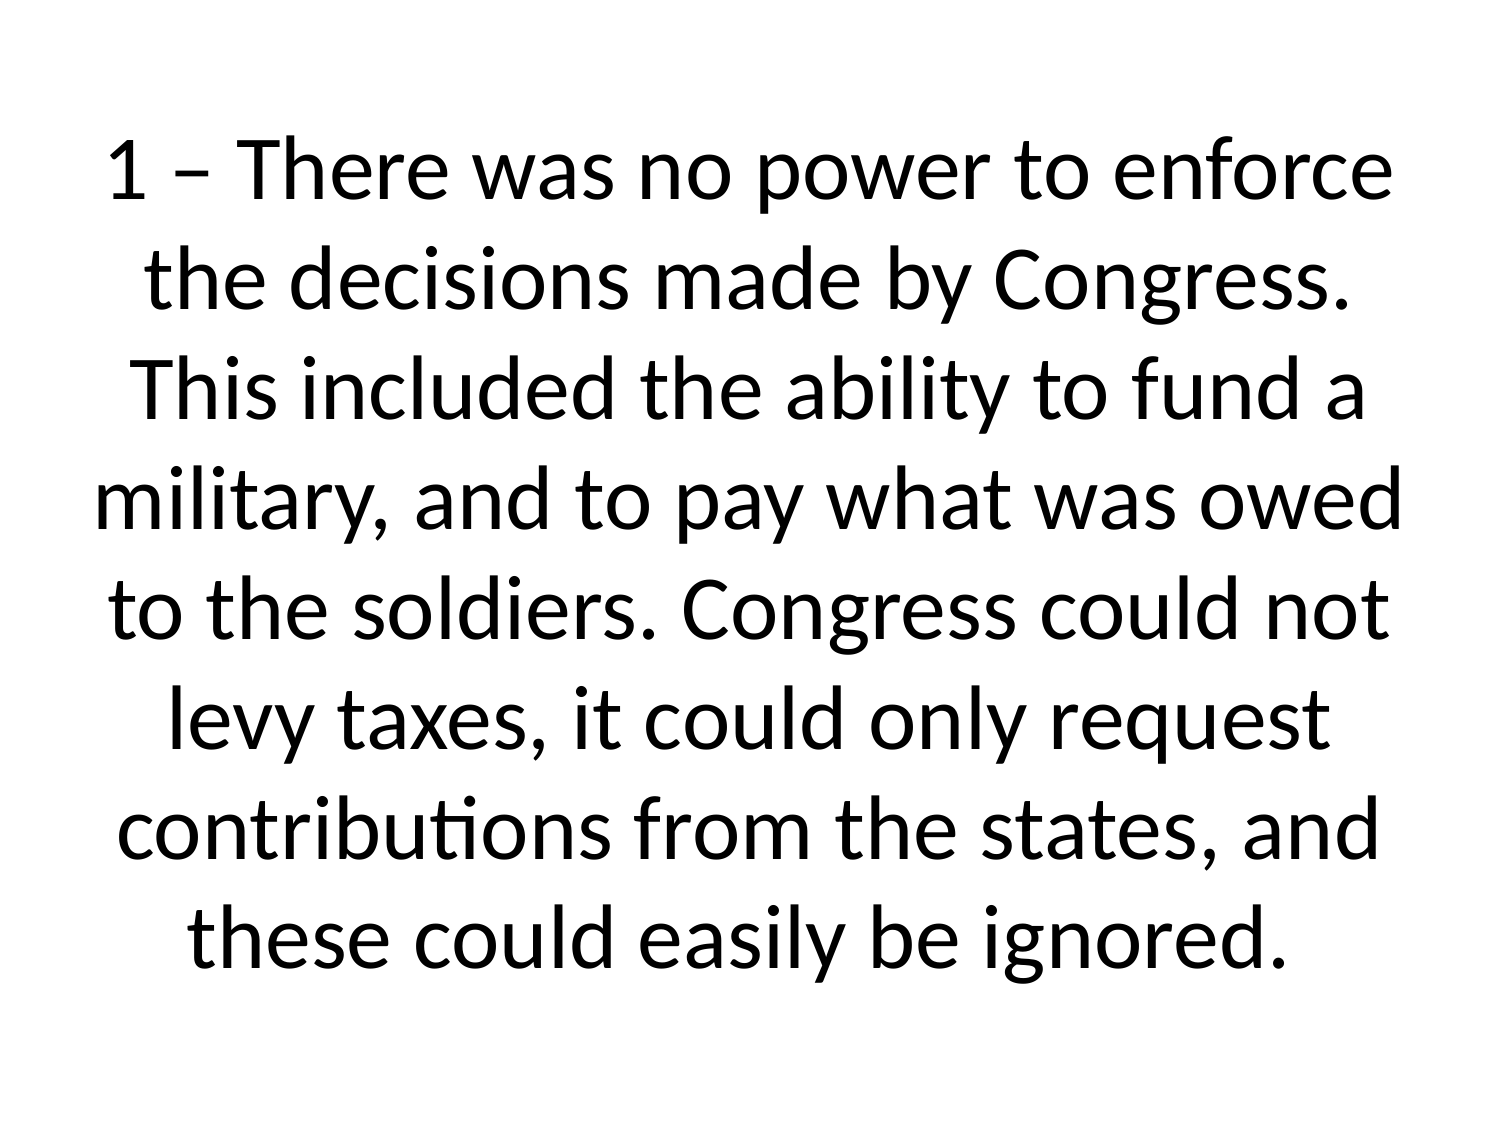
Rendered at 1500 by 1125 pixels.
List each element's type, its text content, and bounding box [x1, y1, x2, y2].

title 1 – There was no power to enforce the decisions made by Congress. This included the ability to fund a military, and to pay what was owed to the soldiers. Congress could not levy taxes, it could only request contributions from the states, and these could easily be ignored. [75, 45, 1425, 1050]
